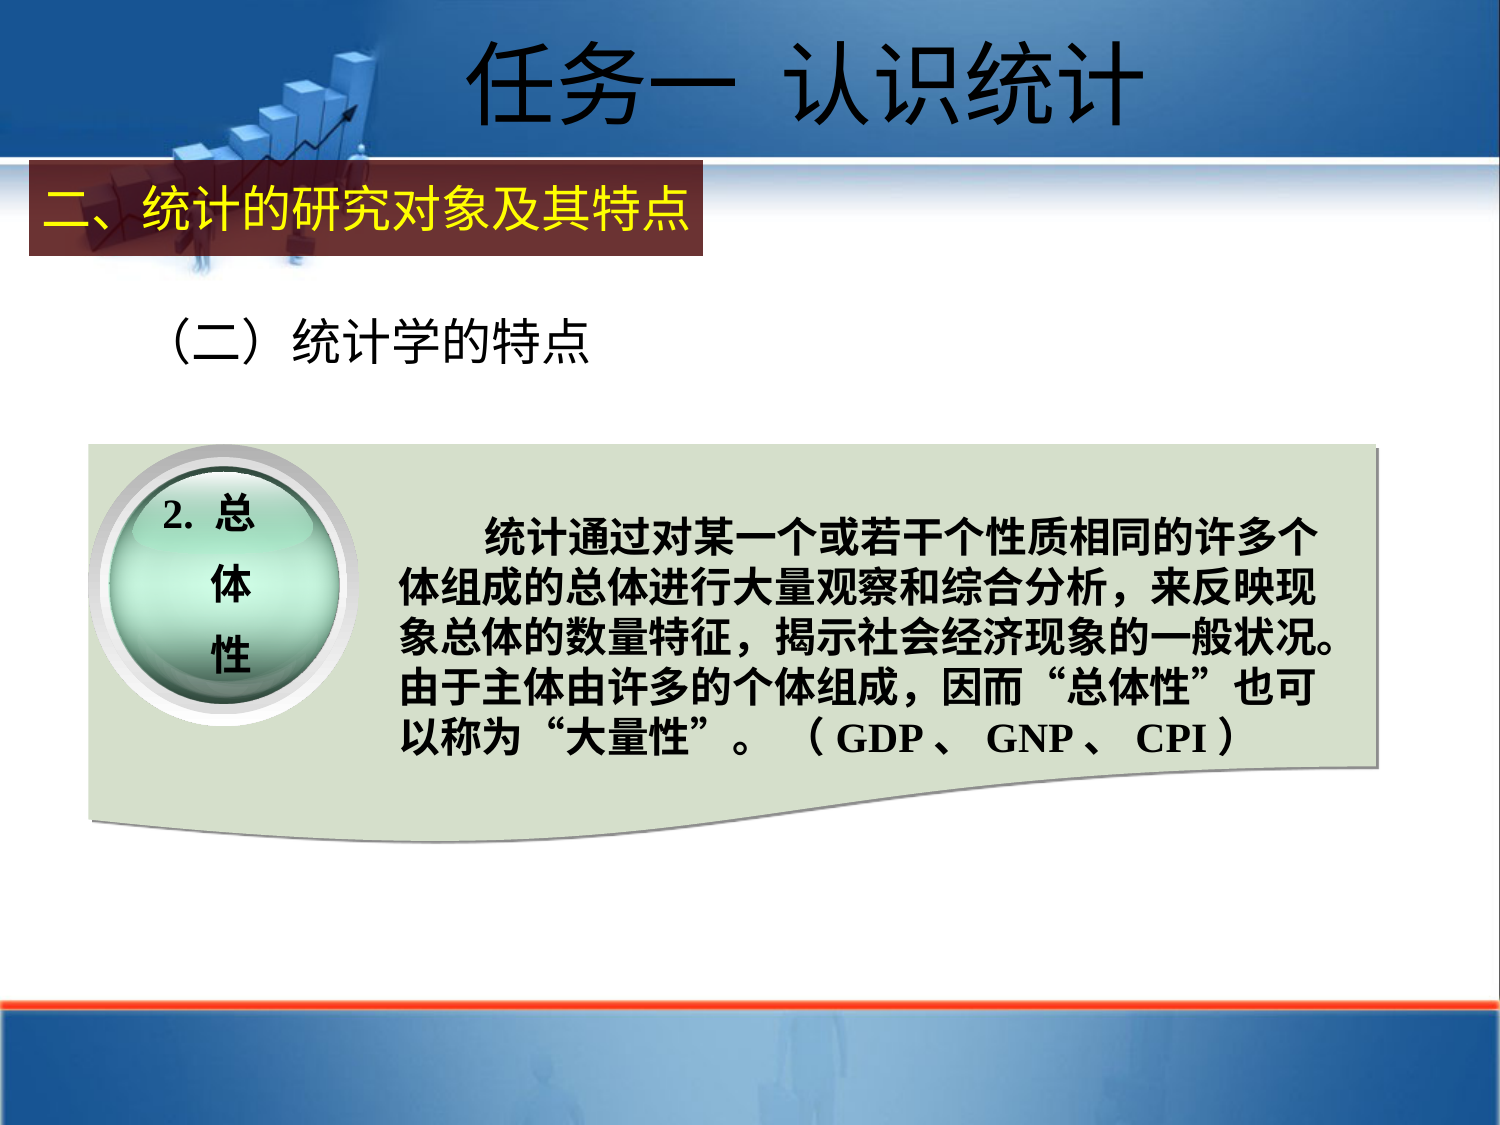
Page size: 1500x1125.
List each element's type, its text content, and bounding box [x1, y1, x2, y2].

picture [0, 0, 1500, 1125]
text_box 二、统计的研究对象及其特点 [29, 160, 703, 256]
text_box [88, 444, 360, 726]
text_box （二）统计学的特点 [126, 302, 607, 378]
title 任务一 认识统计 [17, 18, 1368, 207]
text_box 统计通过对某一个或若干个性质相同的许多个体组成的总体进行大量观察和综合分析，来反映现象总体的数量特征，揭示社会经济现象的一般状况。由于主体由许多的个体组成，因而“总体性”也可以称为“大量性”。 （GDP、GNP、CPI） [383, 503, 1341, 769]
text_box [88, 444, 1376, 841]
